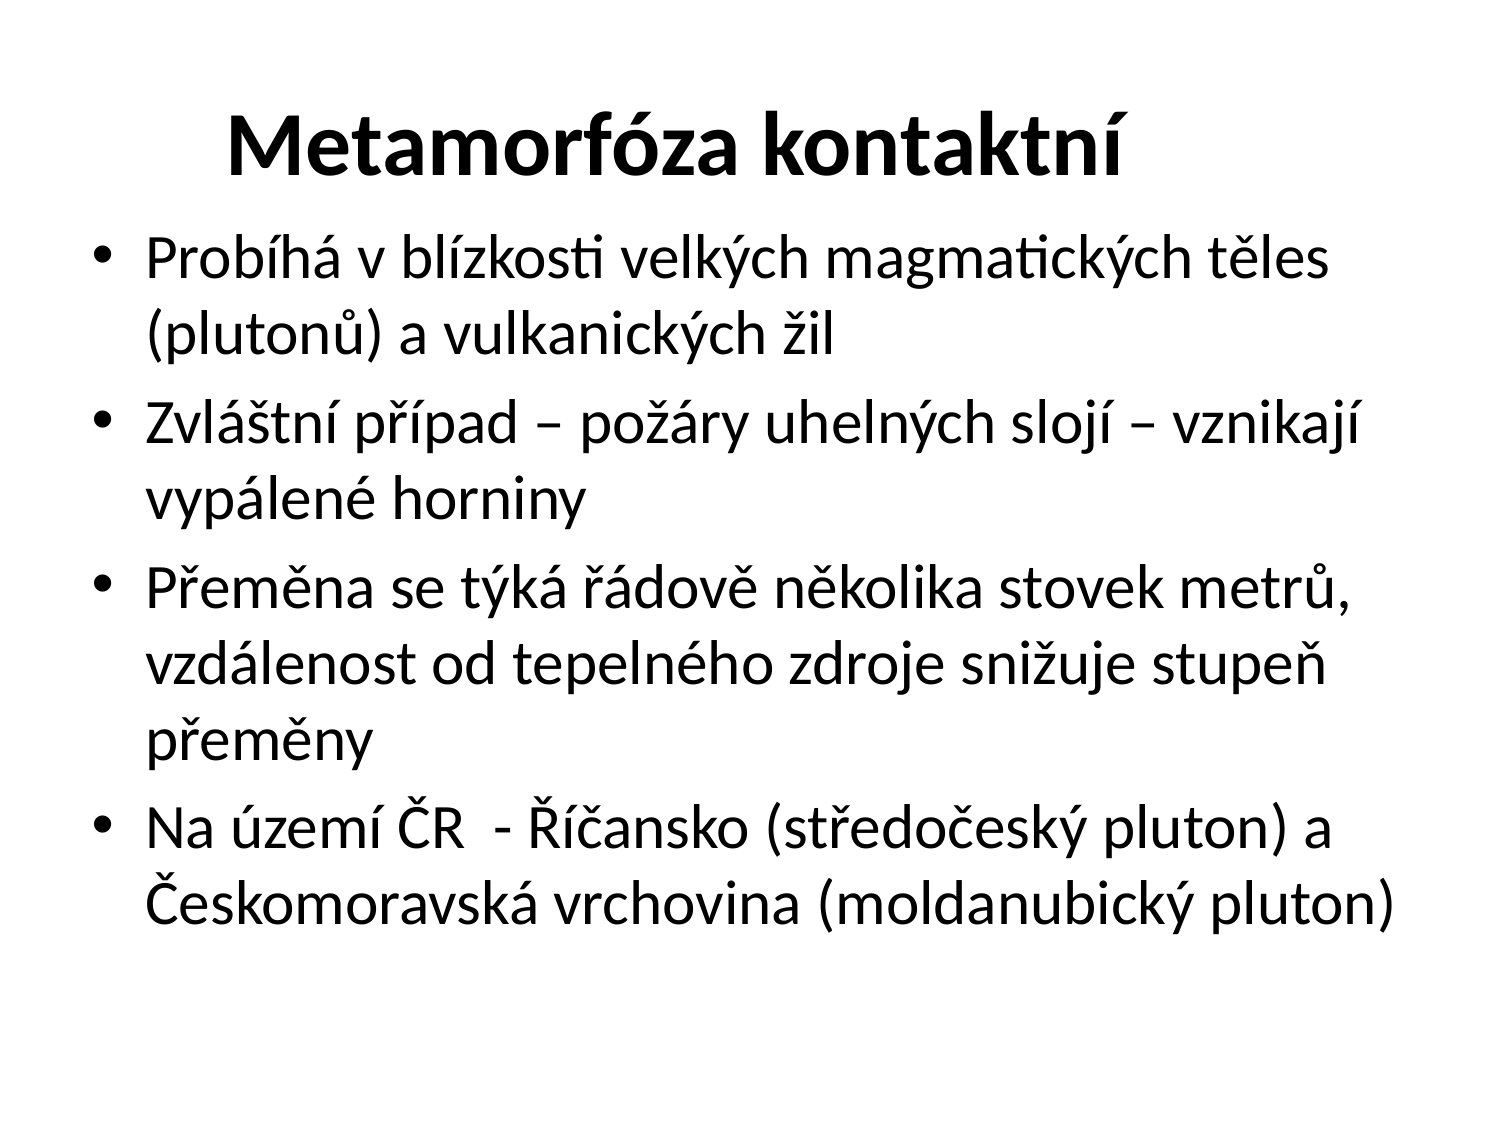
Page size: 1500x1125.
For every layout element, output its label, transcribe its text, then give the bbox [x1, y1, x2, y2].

title Metamorfóza kontaktní [0, 45, 1350, 233]
list Probíhá v blízkosti velkých magmatických těles (plutonů) a vulkanických žil Zvláštní případ – požáry uhelných slojí – vznikají vypálené horniny Přeměna se týká řádově několika stovek metrů, vzdálenost od tepelného zdroje snižuje stupeň přeměny Na území ČR - Říčansko (středočeský pluton) a Českomoravská vrchovina (moldanubický pluton) [76, 208, 1427, 1005]
